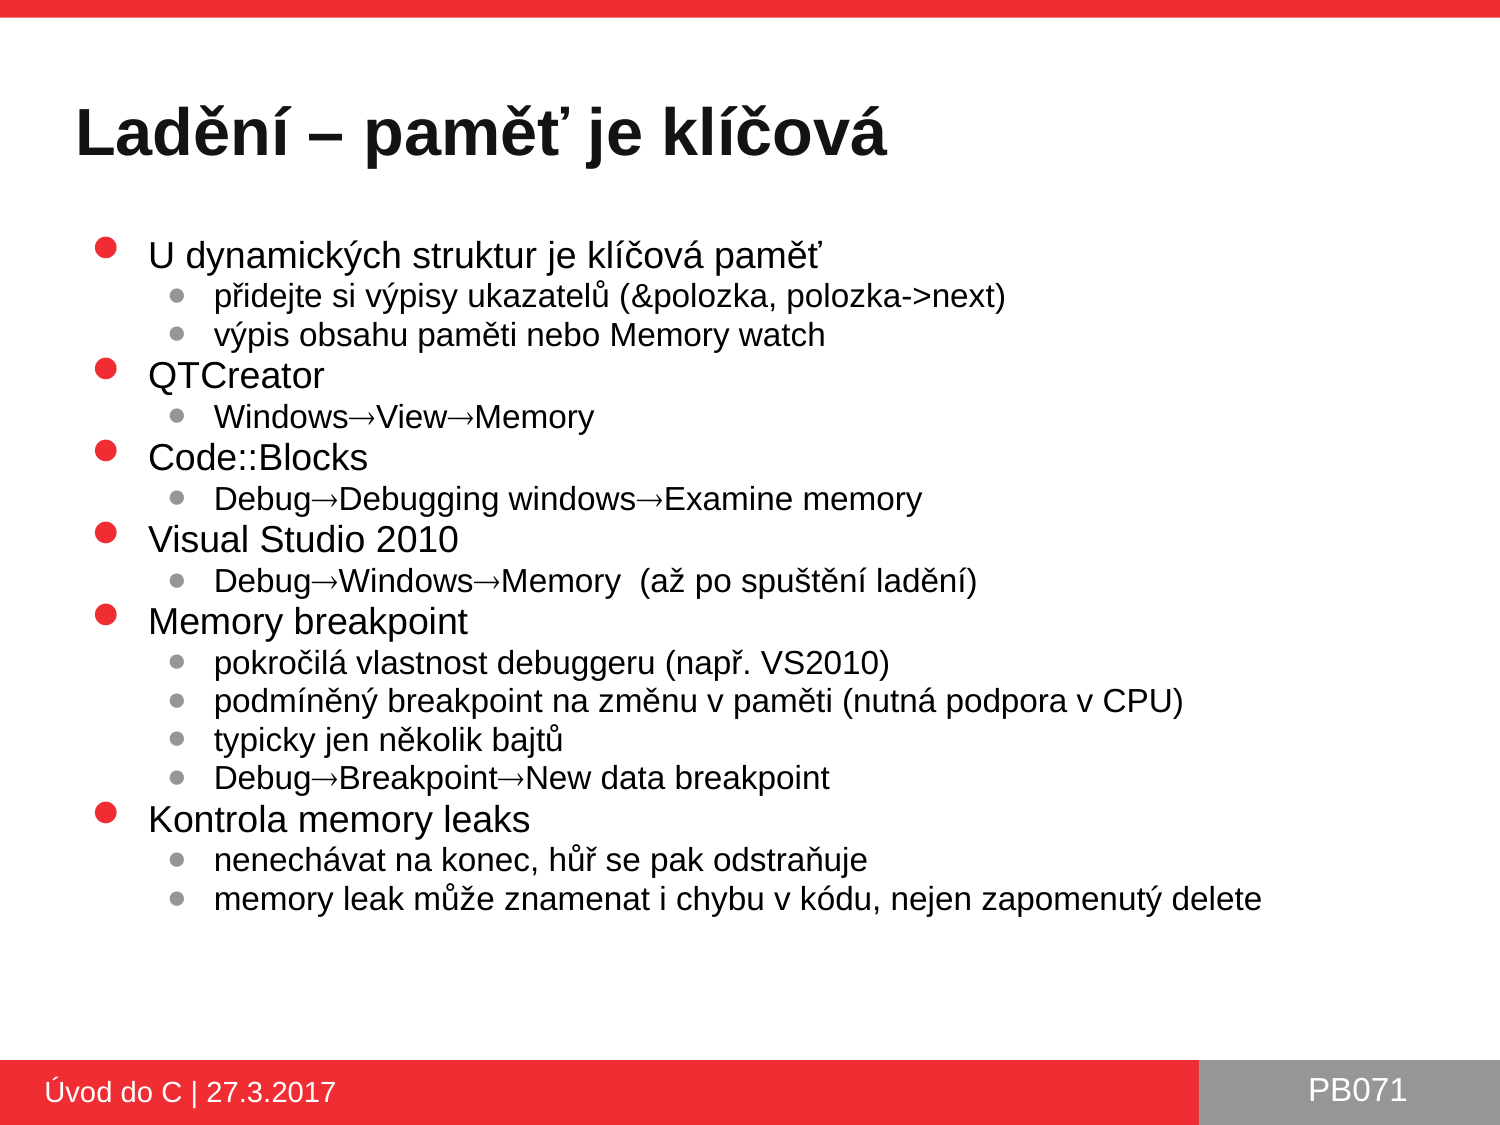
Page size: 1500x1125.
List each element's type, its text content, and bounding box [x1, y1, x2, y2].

title Ladění – paměť je klíčová [75, 45, 1471, 208]
list U dynamických struktur je klíčová paměť přidejte si výpisy ukazatelů (&polozka, polozka->next) výpis obsahu paměti nebo Memory watch QTCreator WindowsViewMemory Code::Blocks DebugDebugging windowsExamine memory Visual Studio 2010 DebugWindowsMemory (až po spuštění ladění) Memory breakpoint pokročilá vlastnost debuggeru (např. VS2010) podmíněný breakpoint na změnu v paměti (nutná podpora v CPU) typicky jen několik bajtů DebugBreakpointNew data breakpoint Kontrola memory leaks nenechávat na konec, hůř se pak odstraňuje memory leak může znamenat i chybu v kódu, nejen zapomenutý delete [76, 231, 1459, 1024]
footer Úvod do C | 27.3.2017 [29, 1065, 1199, 1125]
